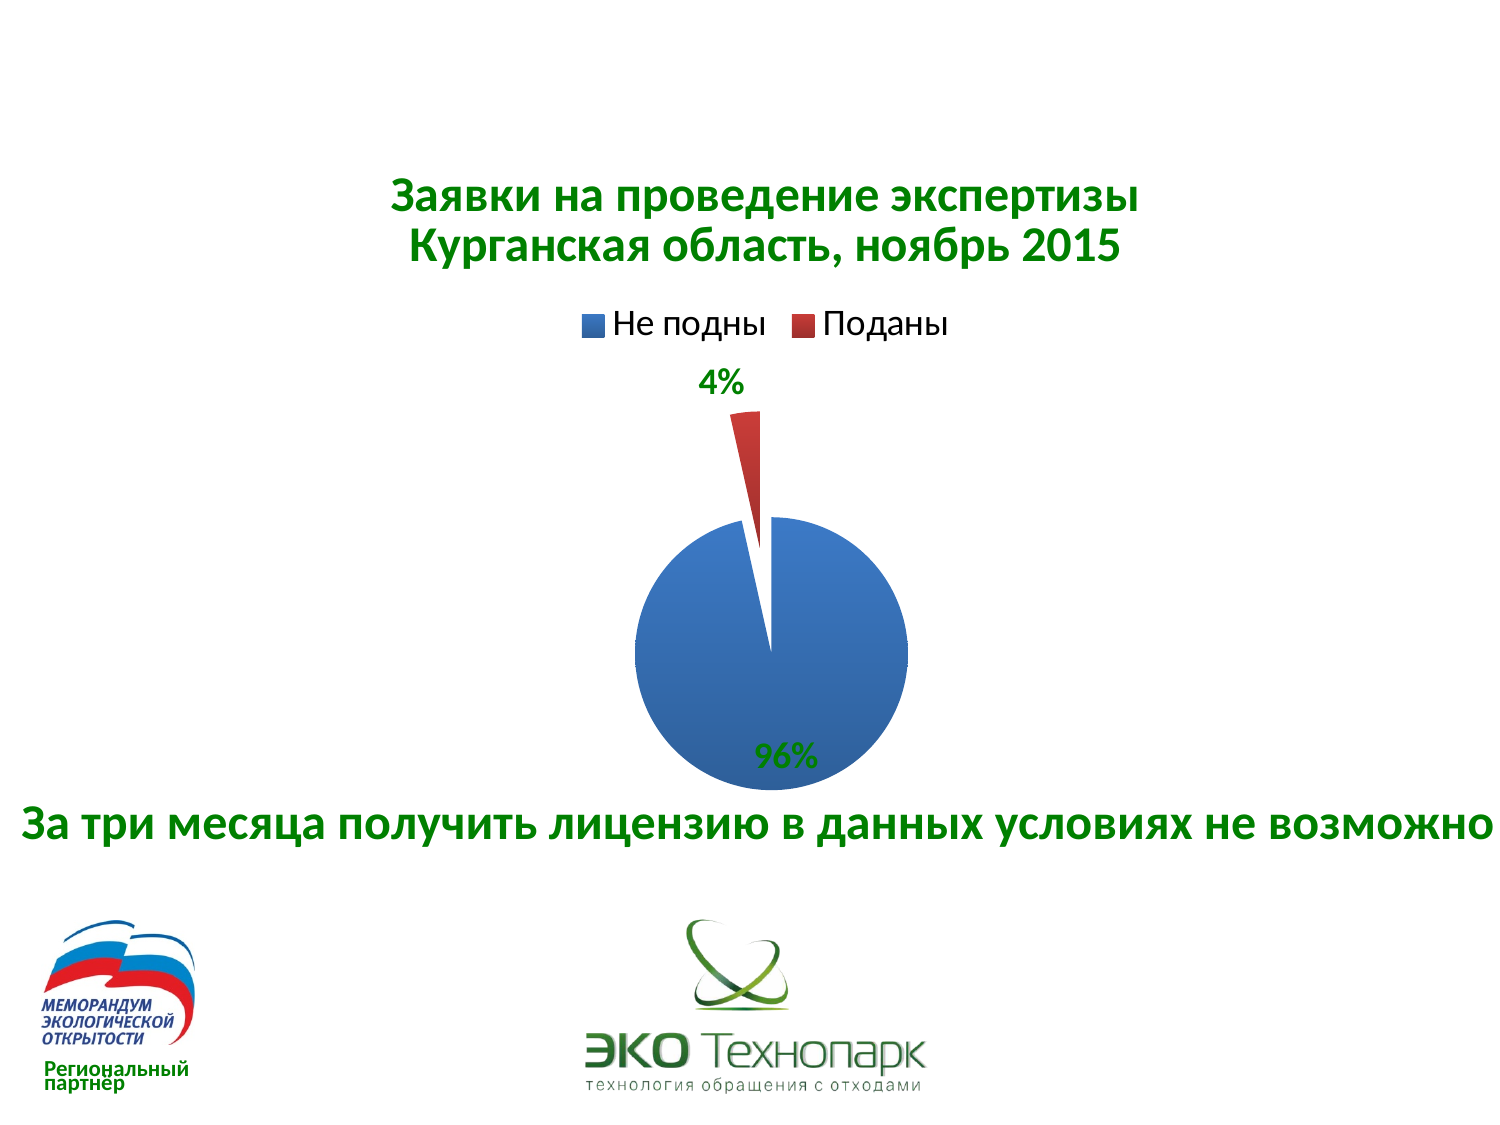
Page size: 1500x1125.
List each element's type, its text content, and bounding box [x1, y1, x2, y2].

picture [40, 920, 195, 1045]
text_box За три месяца получить лицензию в данных условиях не возможно [6, 782, 1500, 857]
chart [265, 136, 1266, 805]
text_box Региональный партнёр [29, 1058, 266, 1101]
picture [584, 918, 928, 1095]
